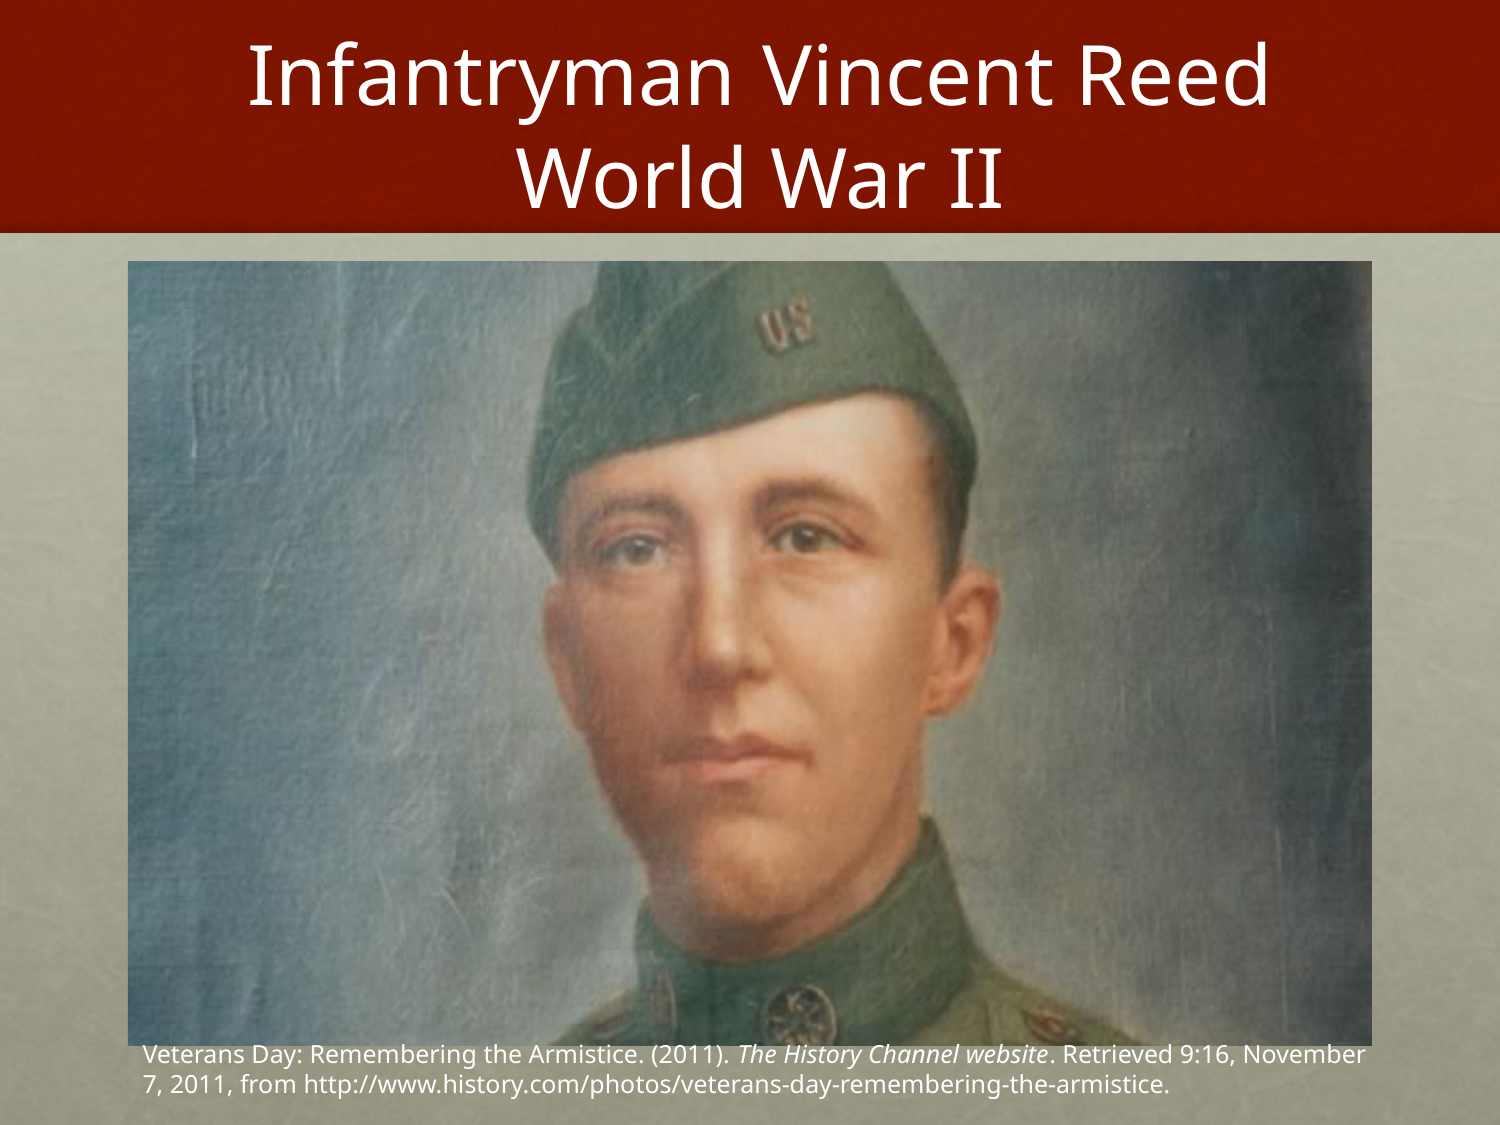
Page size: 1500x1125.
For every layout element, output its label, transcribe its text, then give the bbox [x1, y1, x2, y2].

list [127, 261, 1373, 1047]
picture [0, 214, 1500, 1125]
title Infantryman Vincent Reed World War II [20, 10, 1500, 221]
text_box Veterans Day: Remembering the Armistice. (2011). The History Channel website. Retrieved 9:16, November 7, 2011, from http://www.history.com/photos/veterans-day-remembering-the-armistice. [127, 1081, 1394, 1106]
